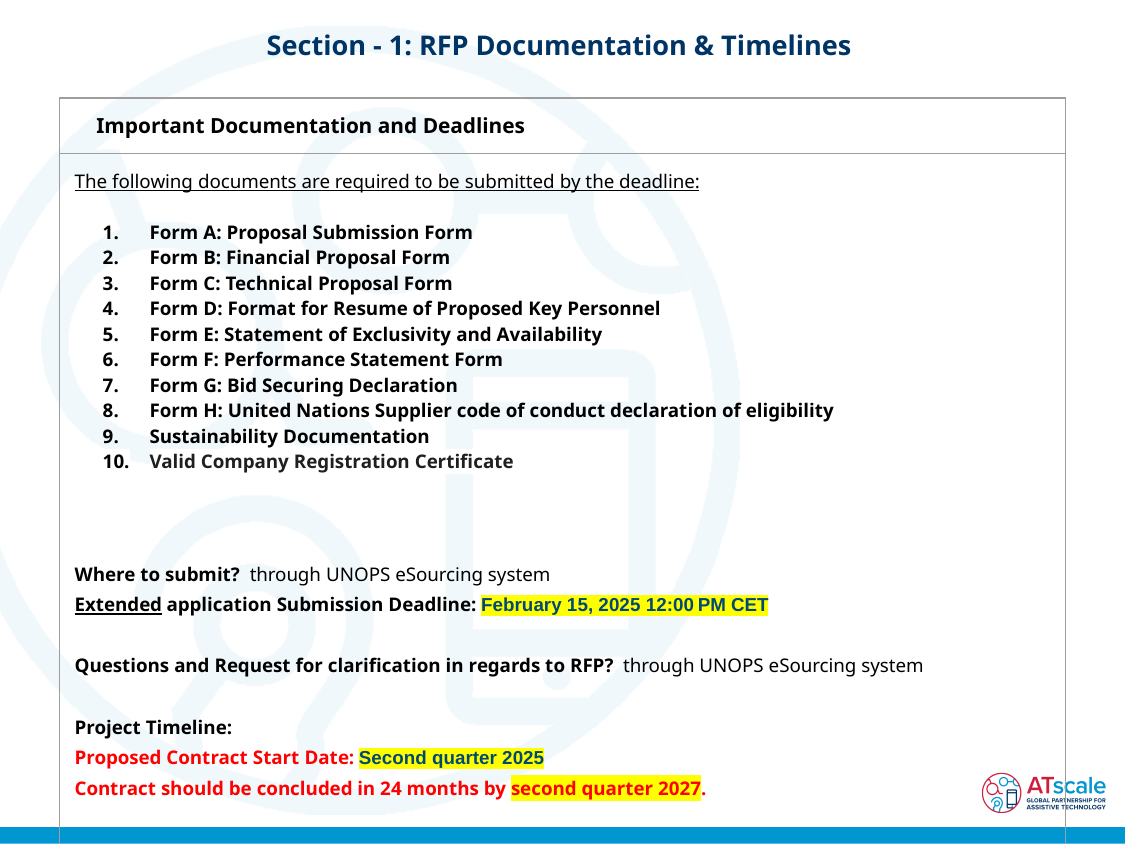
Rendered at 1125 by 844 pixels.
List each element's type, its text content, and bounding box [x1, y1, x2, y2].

title Section - 1: RFP Documentation & Timelines [76, 22, 1049, 72]
picture [1066, 772, 1107, 814]
table_cell The following documents are required to be submitted by the deadline: Form A: Proposal Submission Form Form B: Financial Proposal Form Form C: Technical Proposal Form Form D: Format for Resume of Proposed Key Personnel Form E: Statement of Exclusivity and Availability Form F: Performance Statement Form Form G: Bid Securing Declaration Form H: United Nations Supplier code of conduct declaration of eligibility Sustainability Documentation Valid Company Registration Certificate Where to submit? through UNOPS eSourcing system Extended application Submission Deadline: February 15, 2025 12:00 PM CET Questions and Request for clarification in regards to RFP? through UNOPS eSourcing system Project Timeline: Proposed Contract Start Date: Second quarter 2025 Contract should be concluded in 24 months by second quarter 2027. [60, 154, 1065, 844]
table_header Important Documentation and Deadlines [60, 99, 1065, 153]
